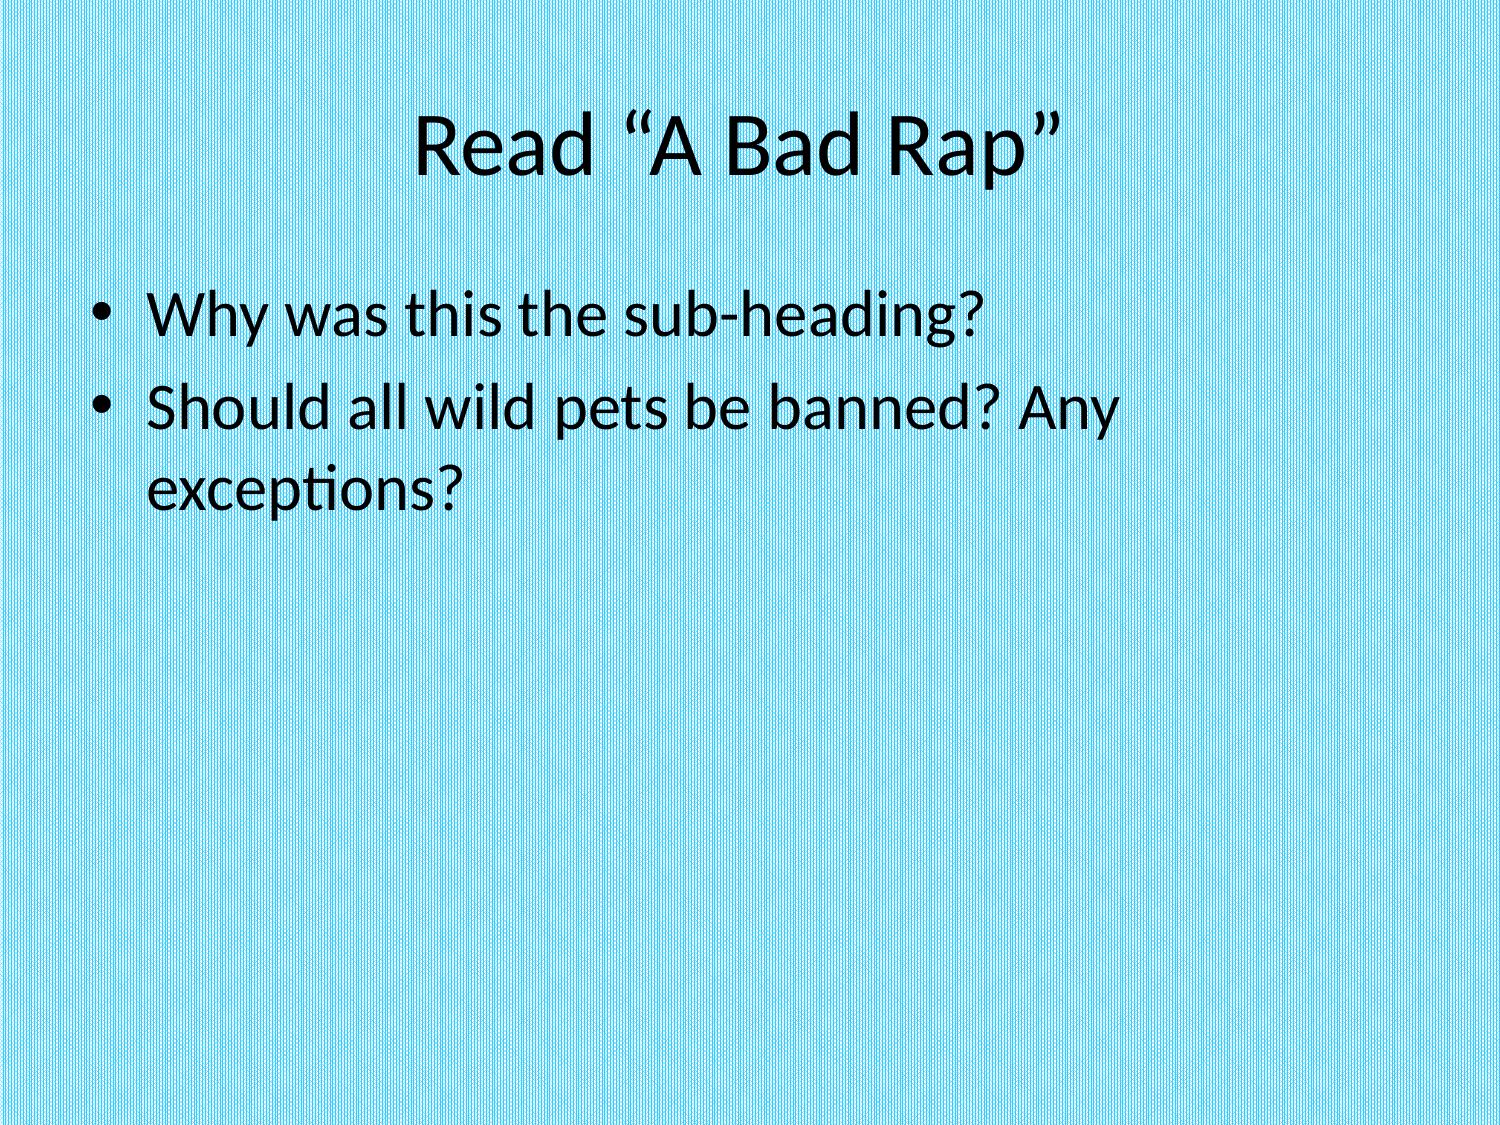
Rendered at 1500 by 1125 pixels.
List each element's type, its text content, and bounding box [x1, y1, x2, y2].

title Read “A Bad Rap” [75, 45, 1425, 233]
list Why was this the sub-heading? Should all wild pets be banned? Any exceptions? [75, 262, 1425, 1005]
